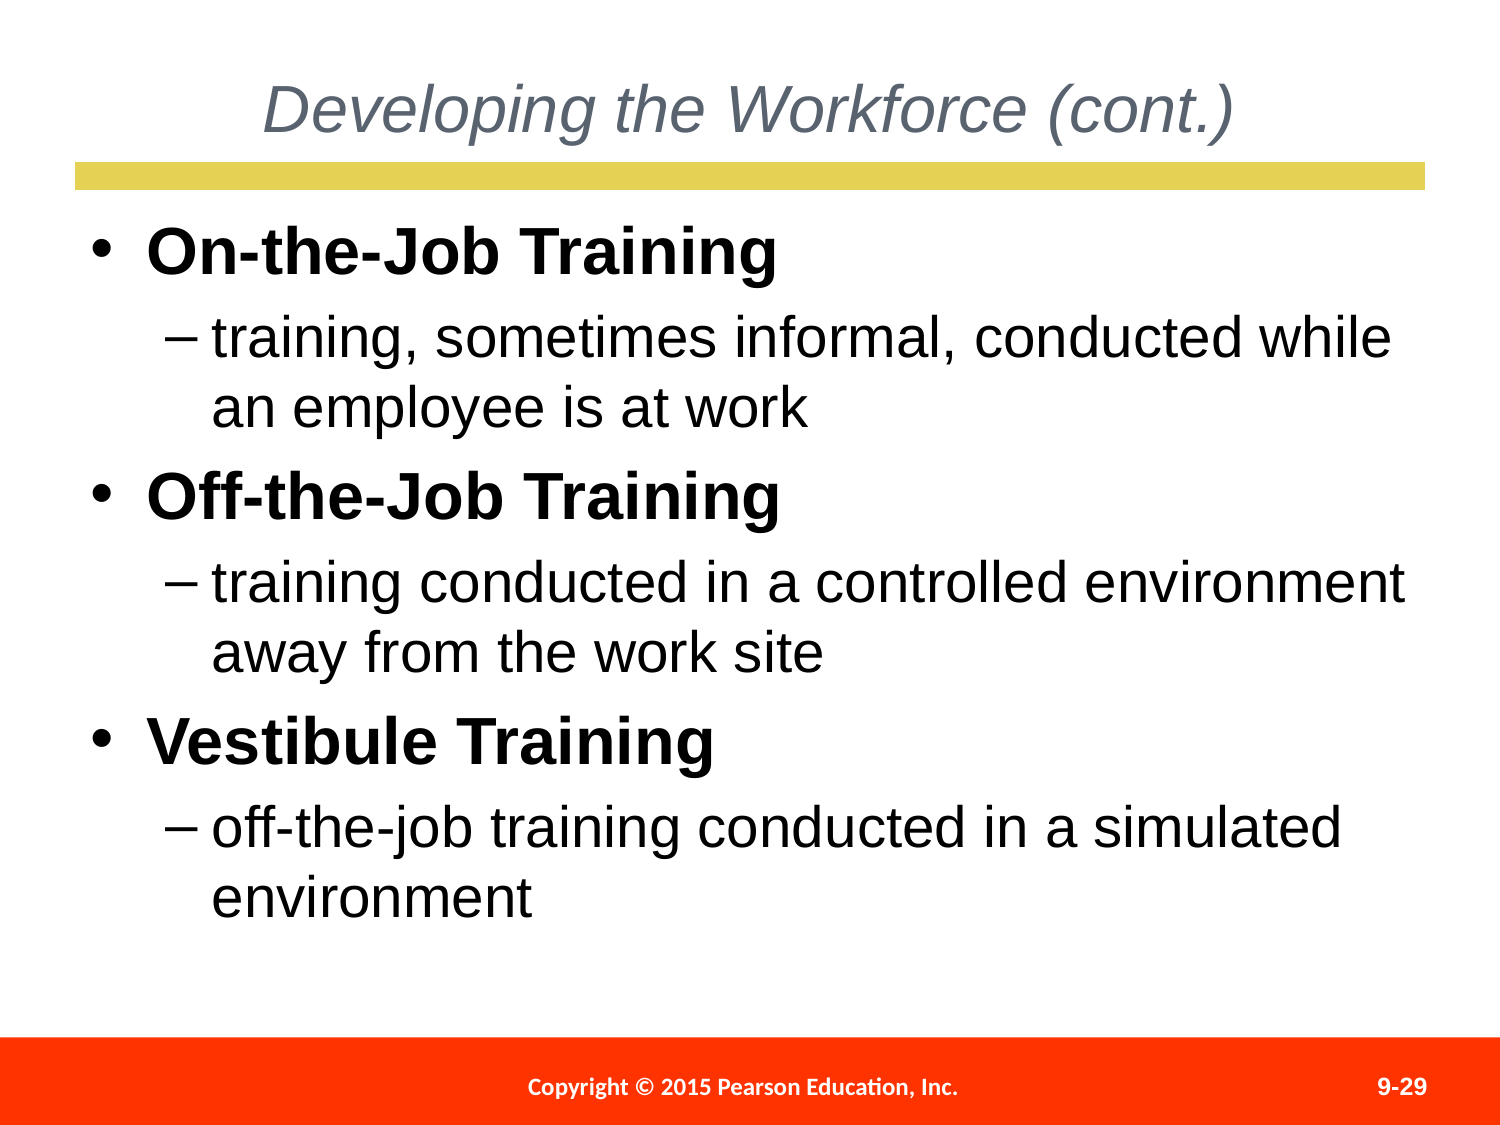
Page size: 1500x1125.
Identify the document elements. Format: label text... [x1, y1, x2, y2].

title Developing the Workforce (cont.) [74, 12, 1426, 199]
list On-the-Job Training training, sometimes informal, conducted while an employee is at work Off-the-Job Training training conducted in a controlled environment away from the work site Vestibule Training off-the-job training conducted in a simulated environment [74, 199, 1426, 1006]
